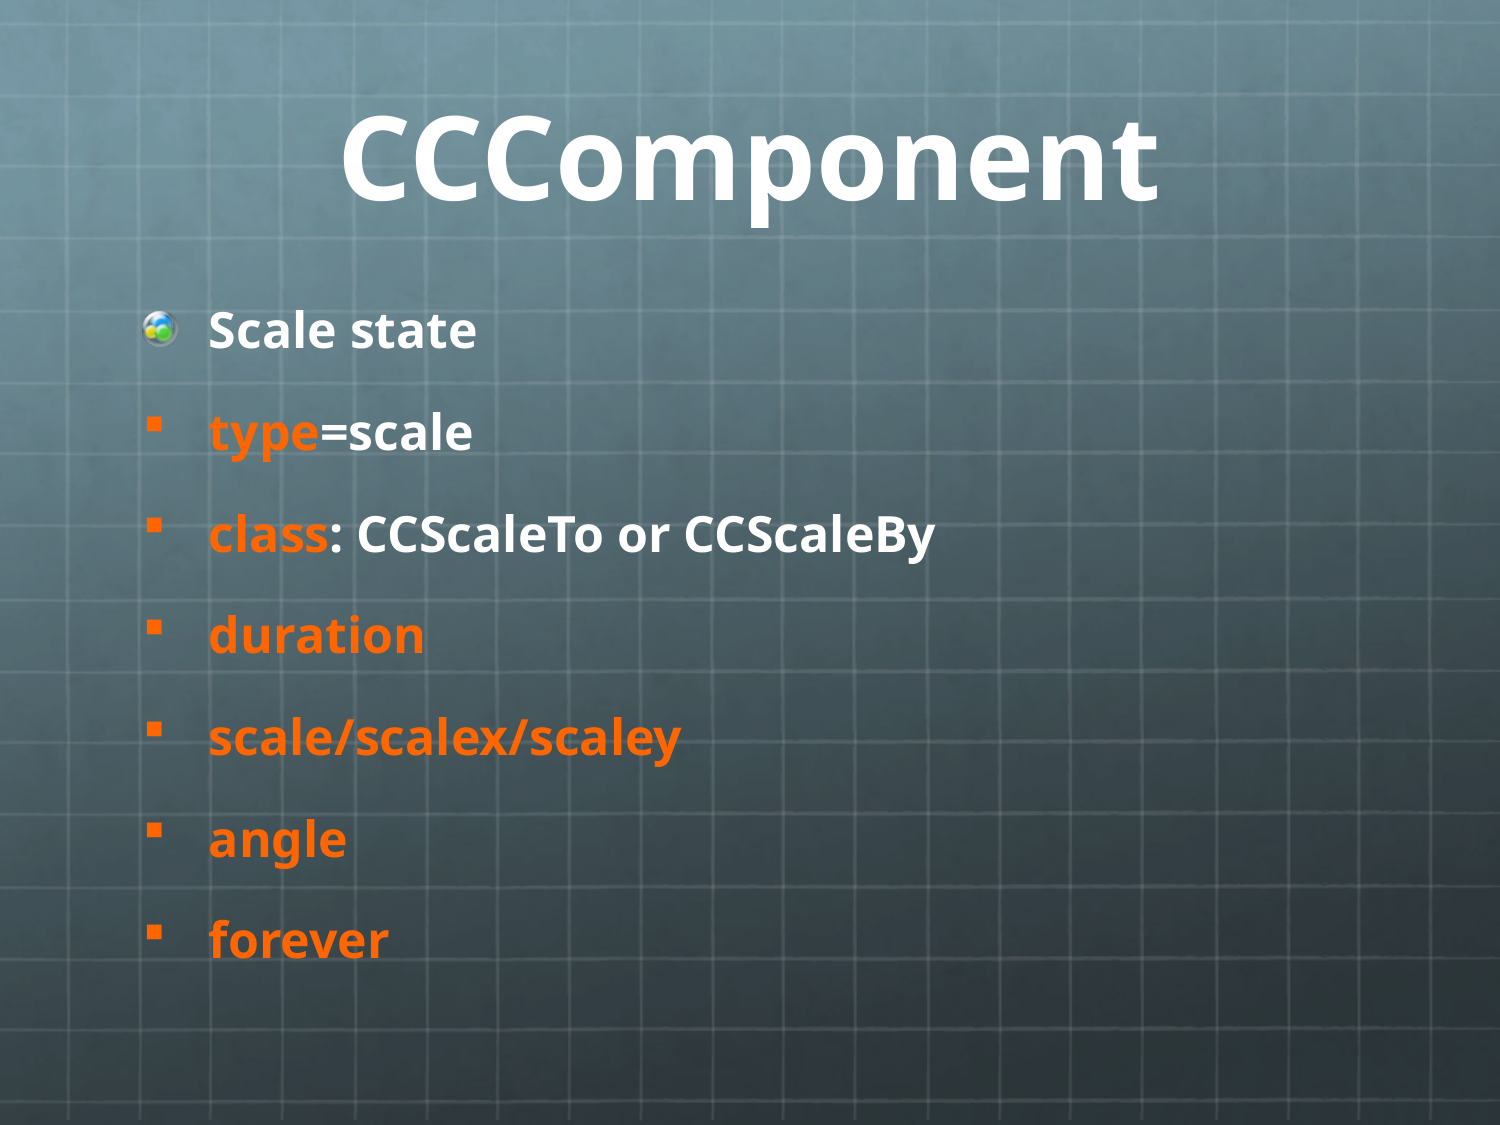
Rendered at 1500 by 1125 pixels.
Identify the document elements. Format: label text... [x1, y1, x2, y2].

list Scale state type=scale class: CCScaleTo or CCScaleBy duration scale/scalex/scaley angle forever [127, 291, 1372, 1035]
title CCComponent [127, 17, 1372, 289]
picture [0, 0, 1500, 1125]
